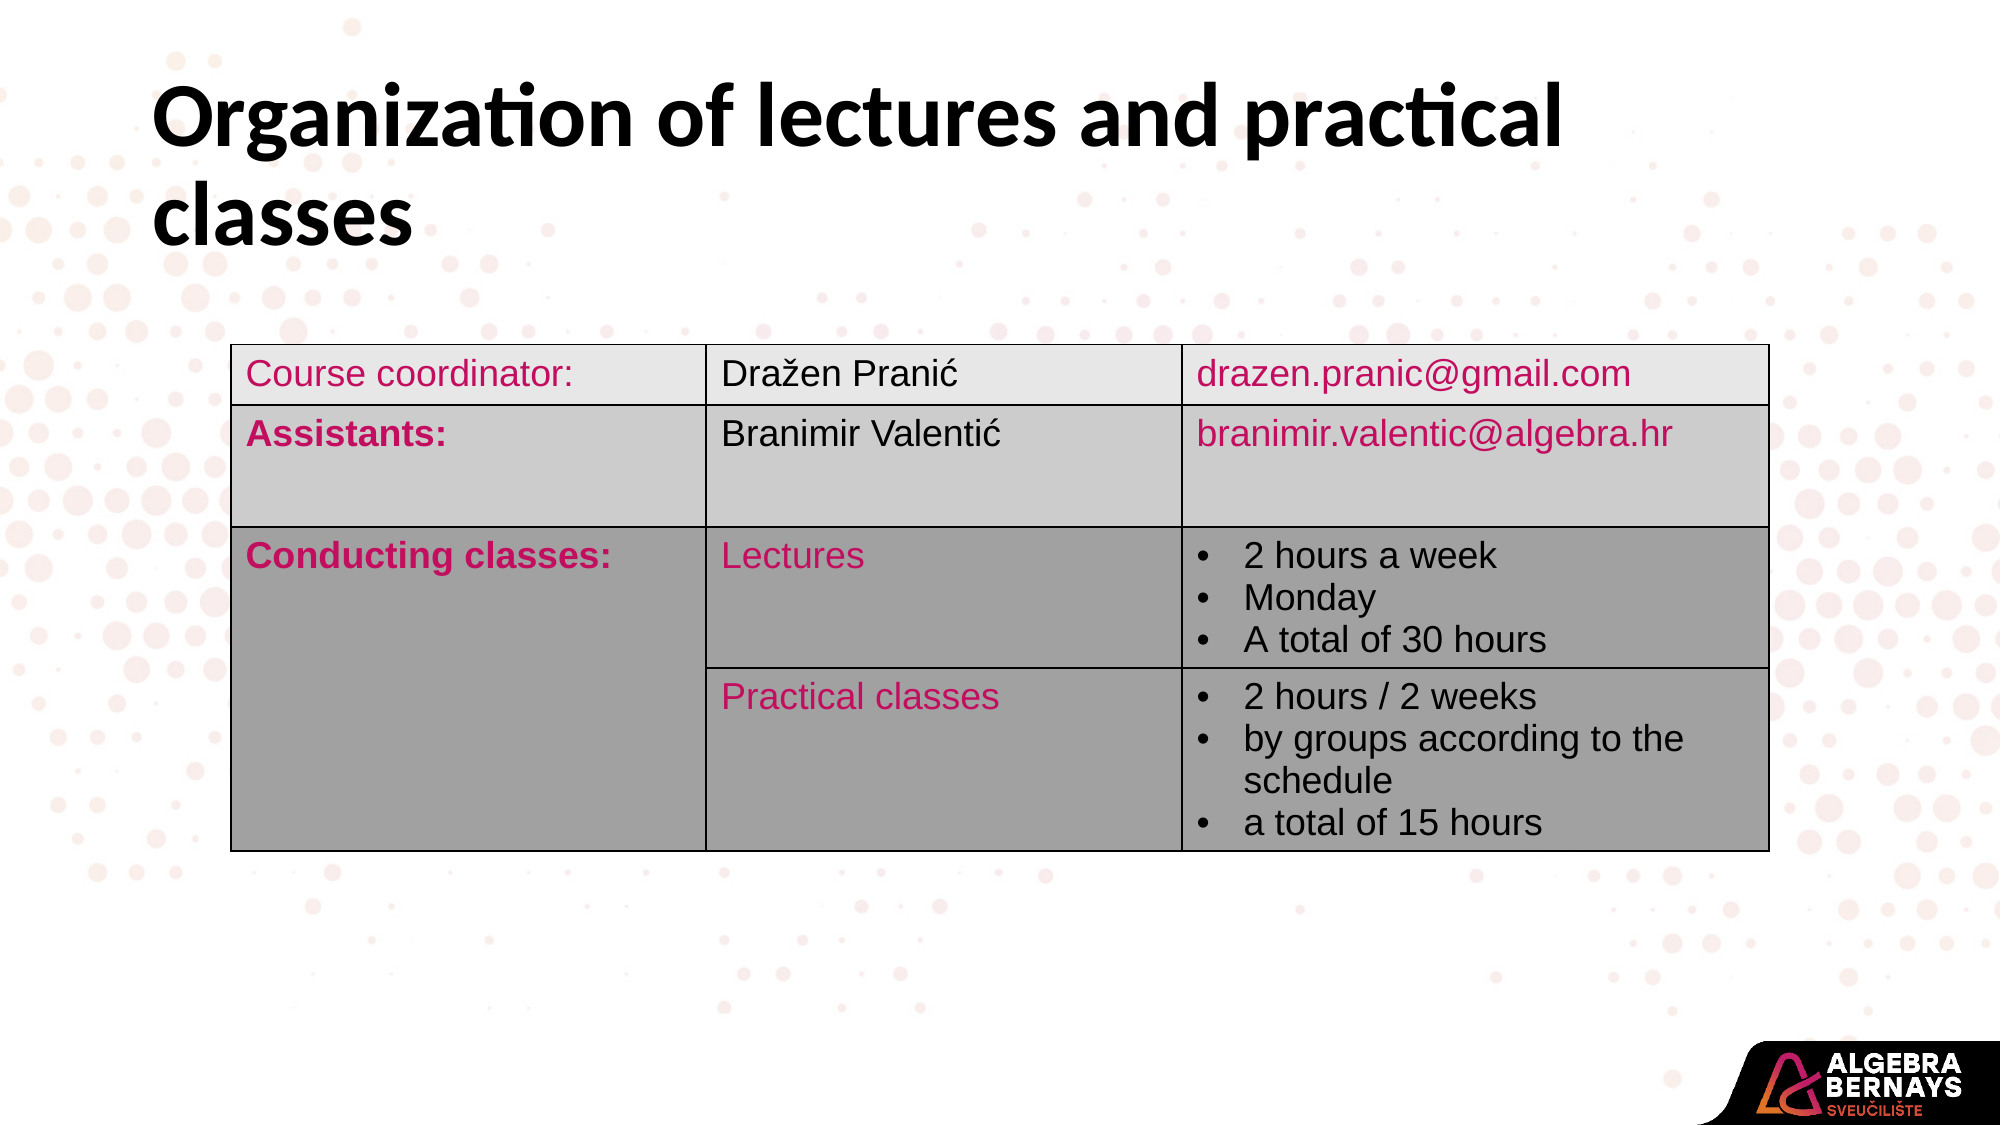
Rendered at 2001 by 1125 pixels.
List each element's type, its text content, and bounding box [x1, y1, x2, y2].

table_cell Assistants: [232, 406, 705, 526]
table_cell Practical classes [707, 669, 1181, 850]
table_cell Lectures [707, 528, 1181, 667]
table_header Dražen Pranić [707, 345, 1181, 404]
table_cell Branimir Valentić [707, 406, 1181, 526]
table_cell branimir.valentic@algebra.hr [1183, 406, 1768, 526]
picture [0, 0, 2000, 1125]
table_cell 2 hours / 2 weeks by groups according to the schedule a total of 15 hours [1183, 669, 1768, 850]
table_header drazen.pranic@gmail.com [1183, 345, 1768, 404]
text_box Organization of lectures and practical classes [137, 59, 1863, 278]
table_cell Conducting classes: [232, 528, 705, 850]
table_header Course coordinator: [232, 345, 705, 404]
table_cell 2 hours a week Monday A total of 30 hours [1183, 528, 1768, 667]
